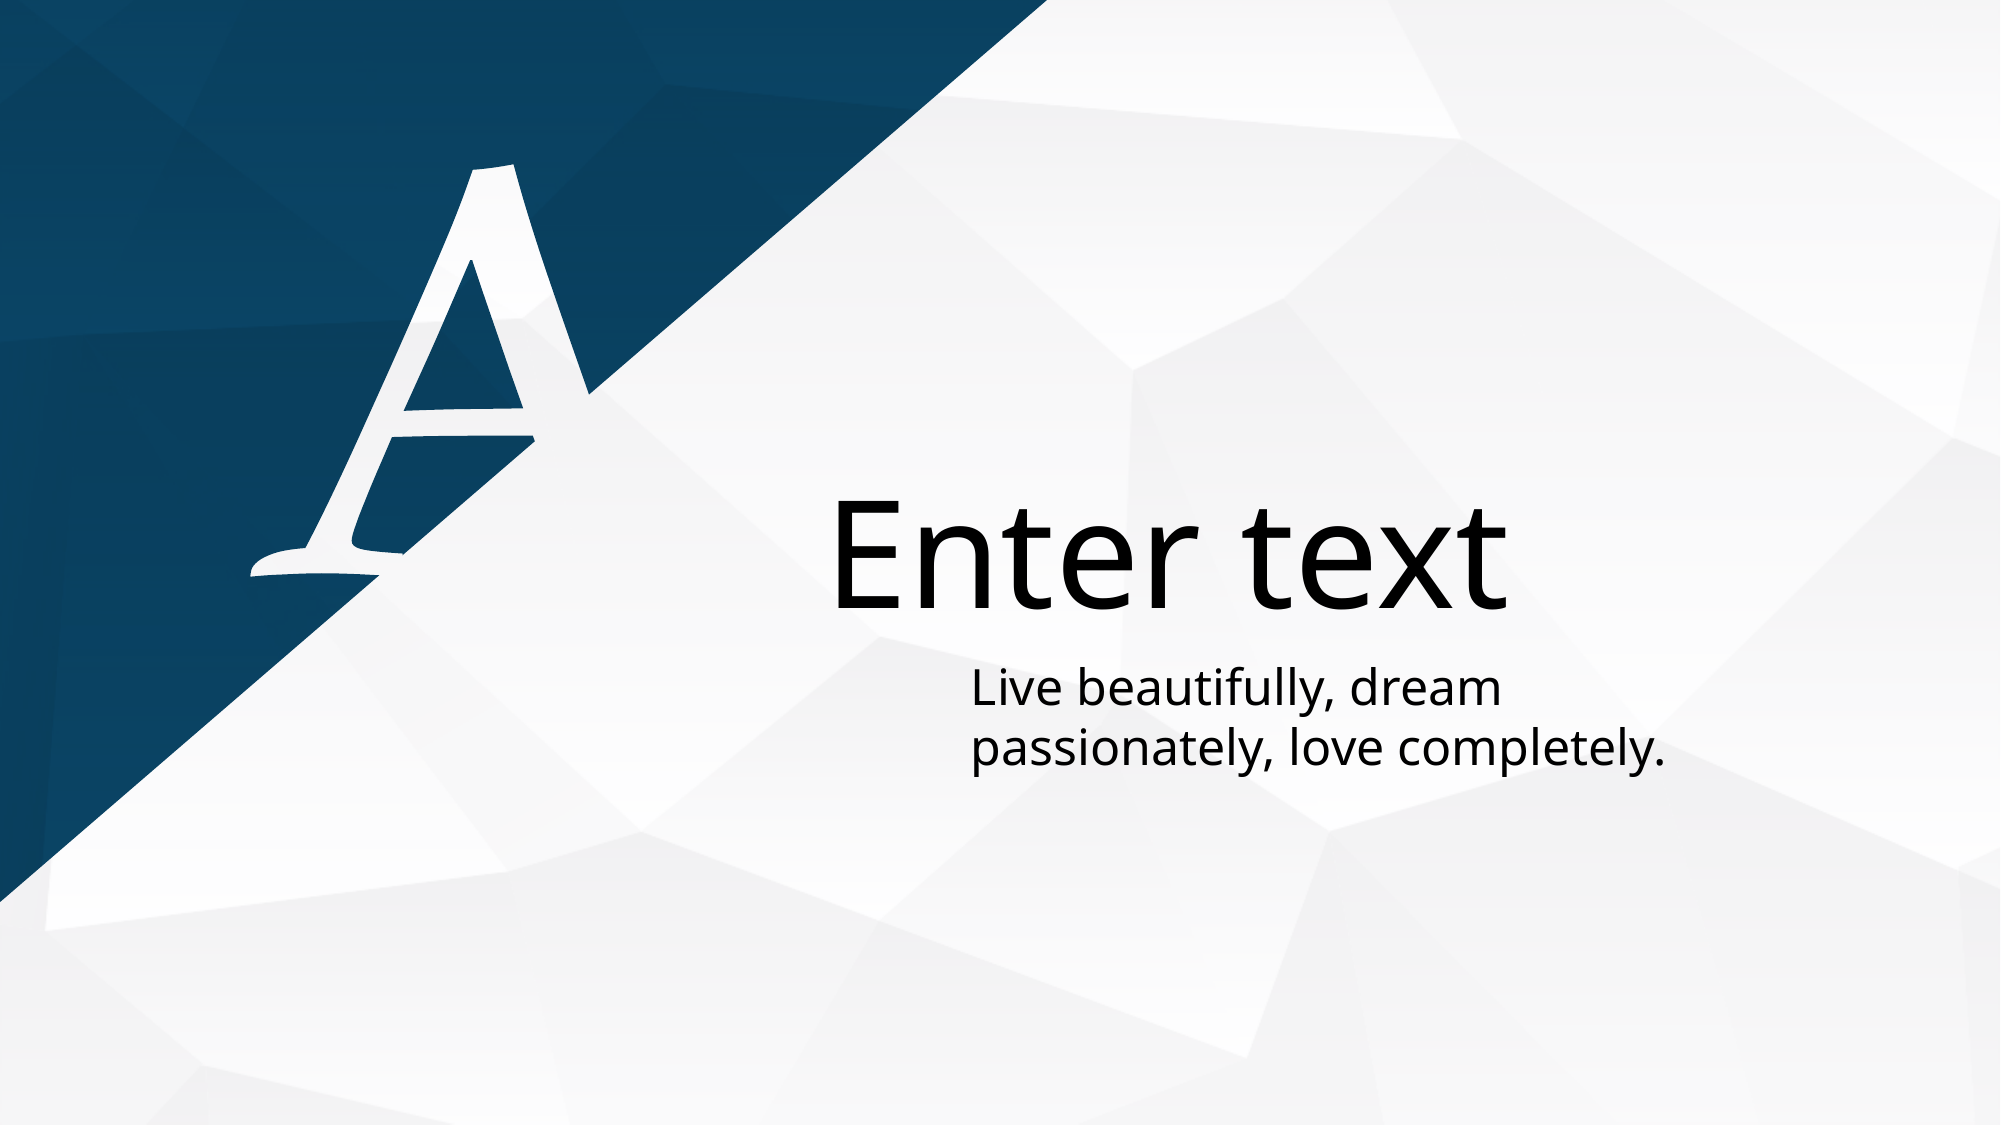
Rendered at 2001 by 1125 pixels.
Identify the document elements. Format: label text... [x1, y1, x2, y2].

picture [0, 0, 2001, 1125]
text_box Live beautifully, dream passionately, love completely. [1047, 647, 1791, 783]
text_box Enter text [1047, 450, 1700, 646]
